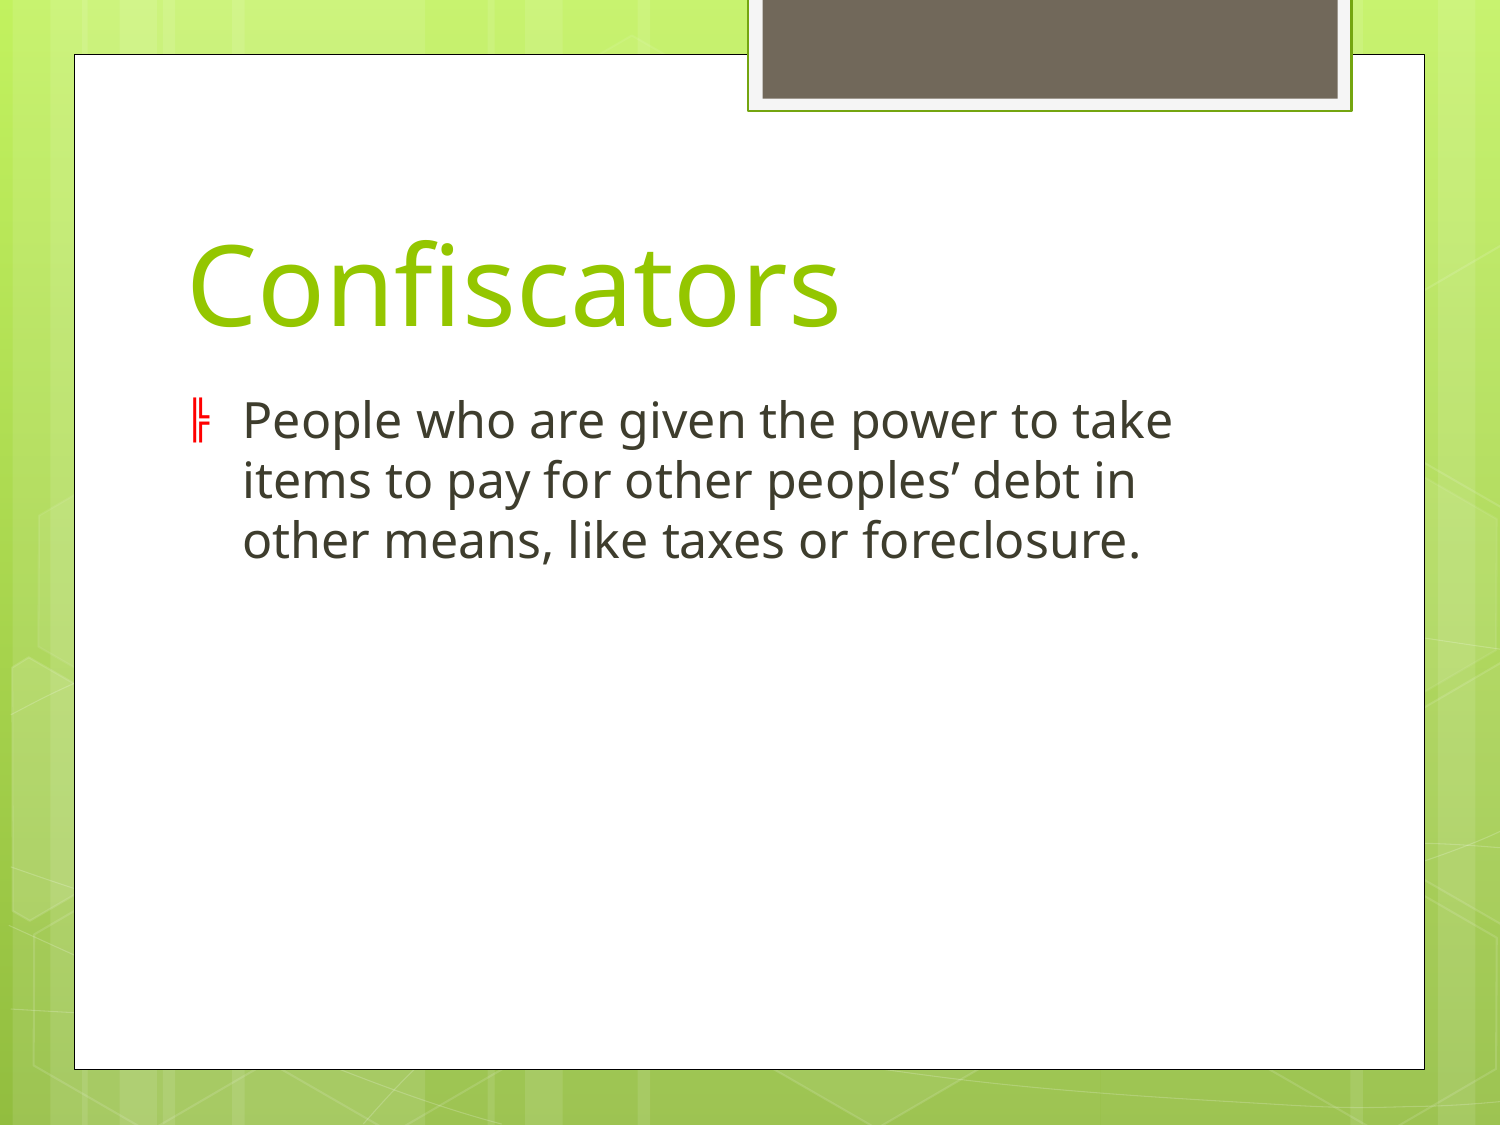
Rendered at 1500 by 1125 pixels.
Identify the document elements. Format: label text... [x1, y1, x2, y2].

title Confiscators [171, 168, 1324, 357]
list People who are given the power to take items to pay for other peoples’ debt in other means, like taxes or foreclosure. [171, 381, 1283, 957]
